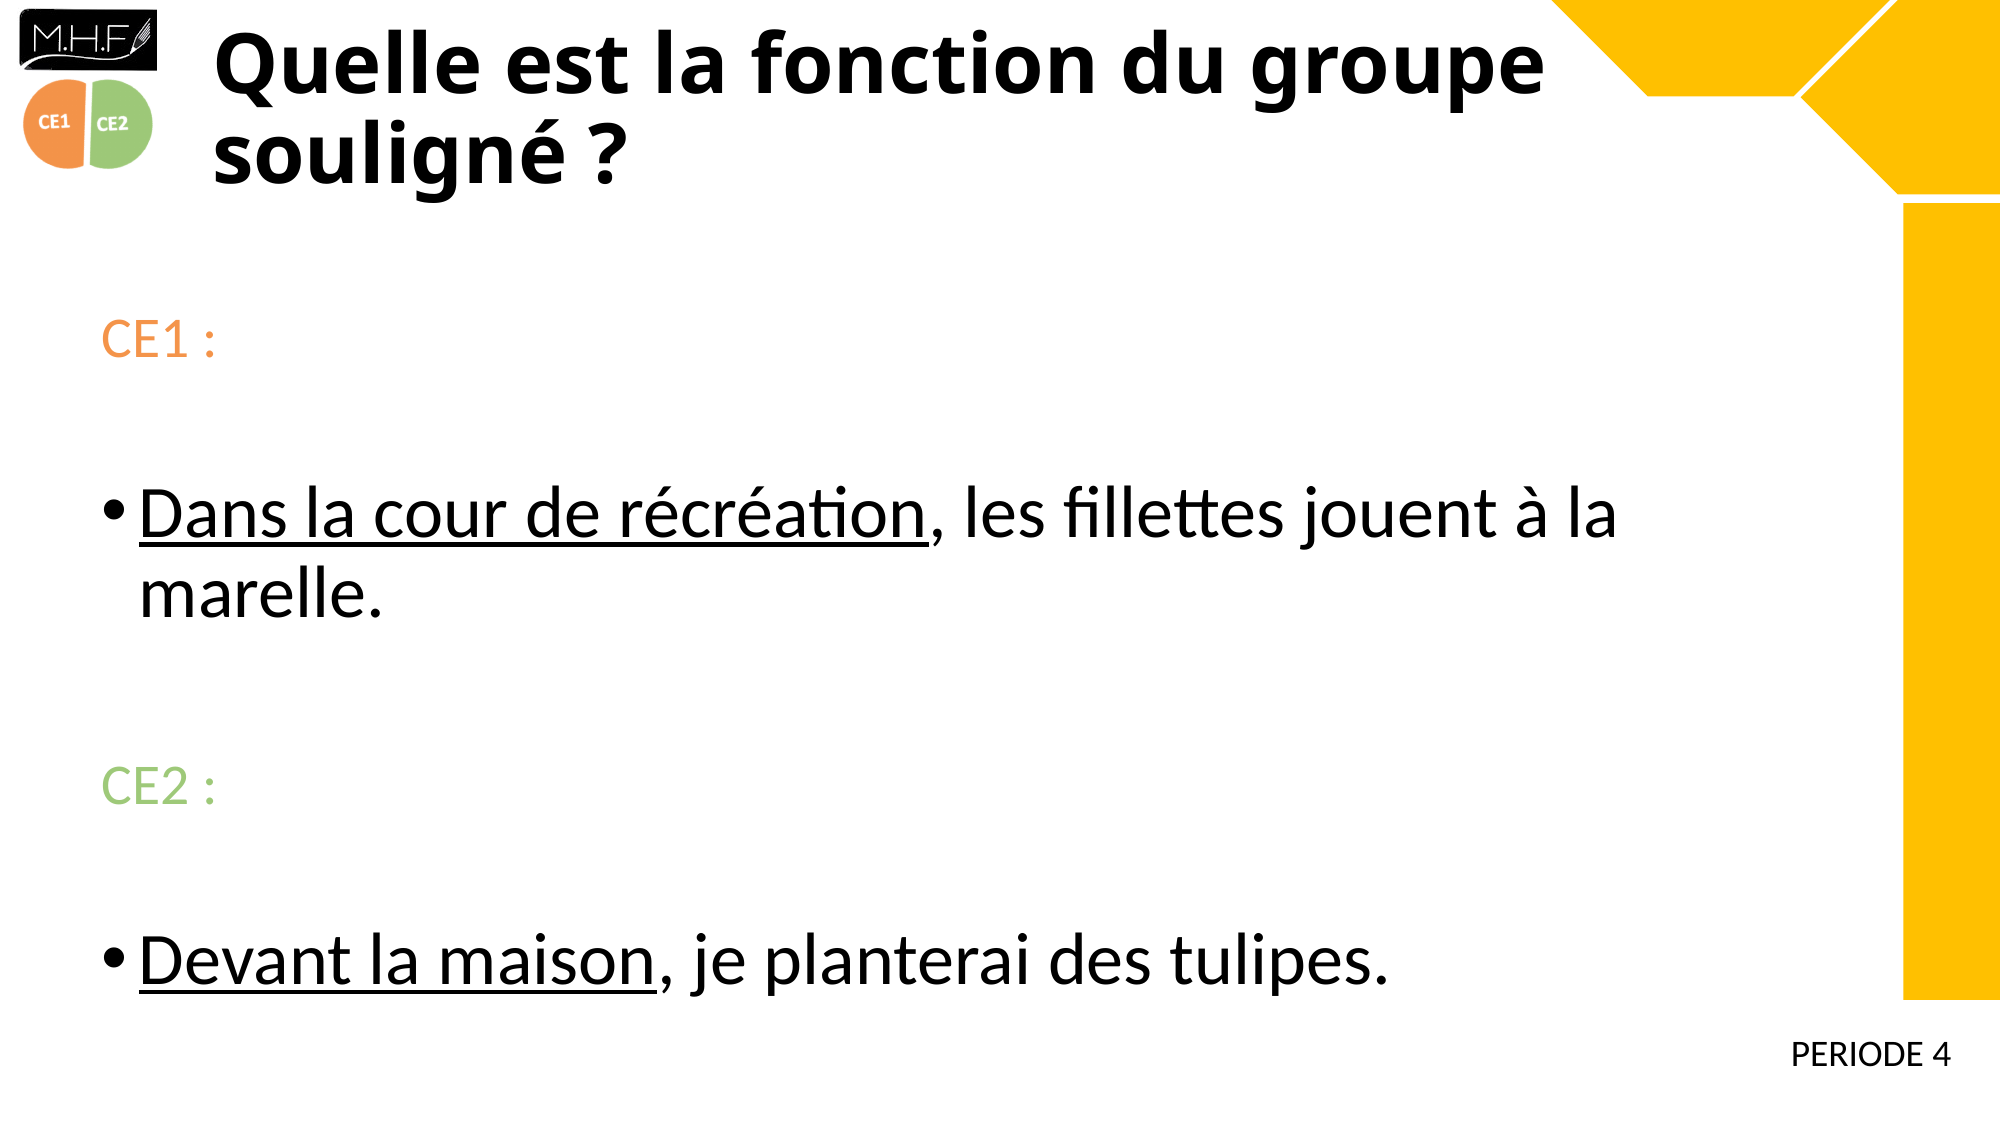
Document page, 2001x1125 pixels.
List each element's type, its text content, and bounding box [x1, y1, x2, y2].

text_box [1799, 0, 2000, 196]
list CE1 : Dans la cour de récréation, les fillettes jouent à la marelle. CE2 : Devant la maison, je planterai des tulipes. [86, 300, 1853, 1015]
picture [1, 7, 177, 207]
text_box [1549, 0, 1892, 98]
text_box [1031, 299, 1853, 1014]
text_box [1902, 202, 2000, 1001]
text_box PERIODE 4 [1362, 1021, 1967, 1125]
title Quelle est la fonction du groupe souligné ? [197, 3, 1743, 221]
